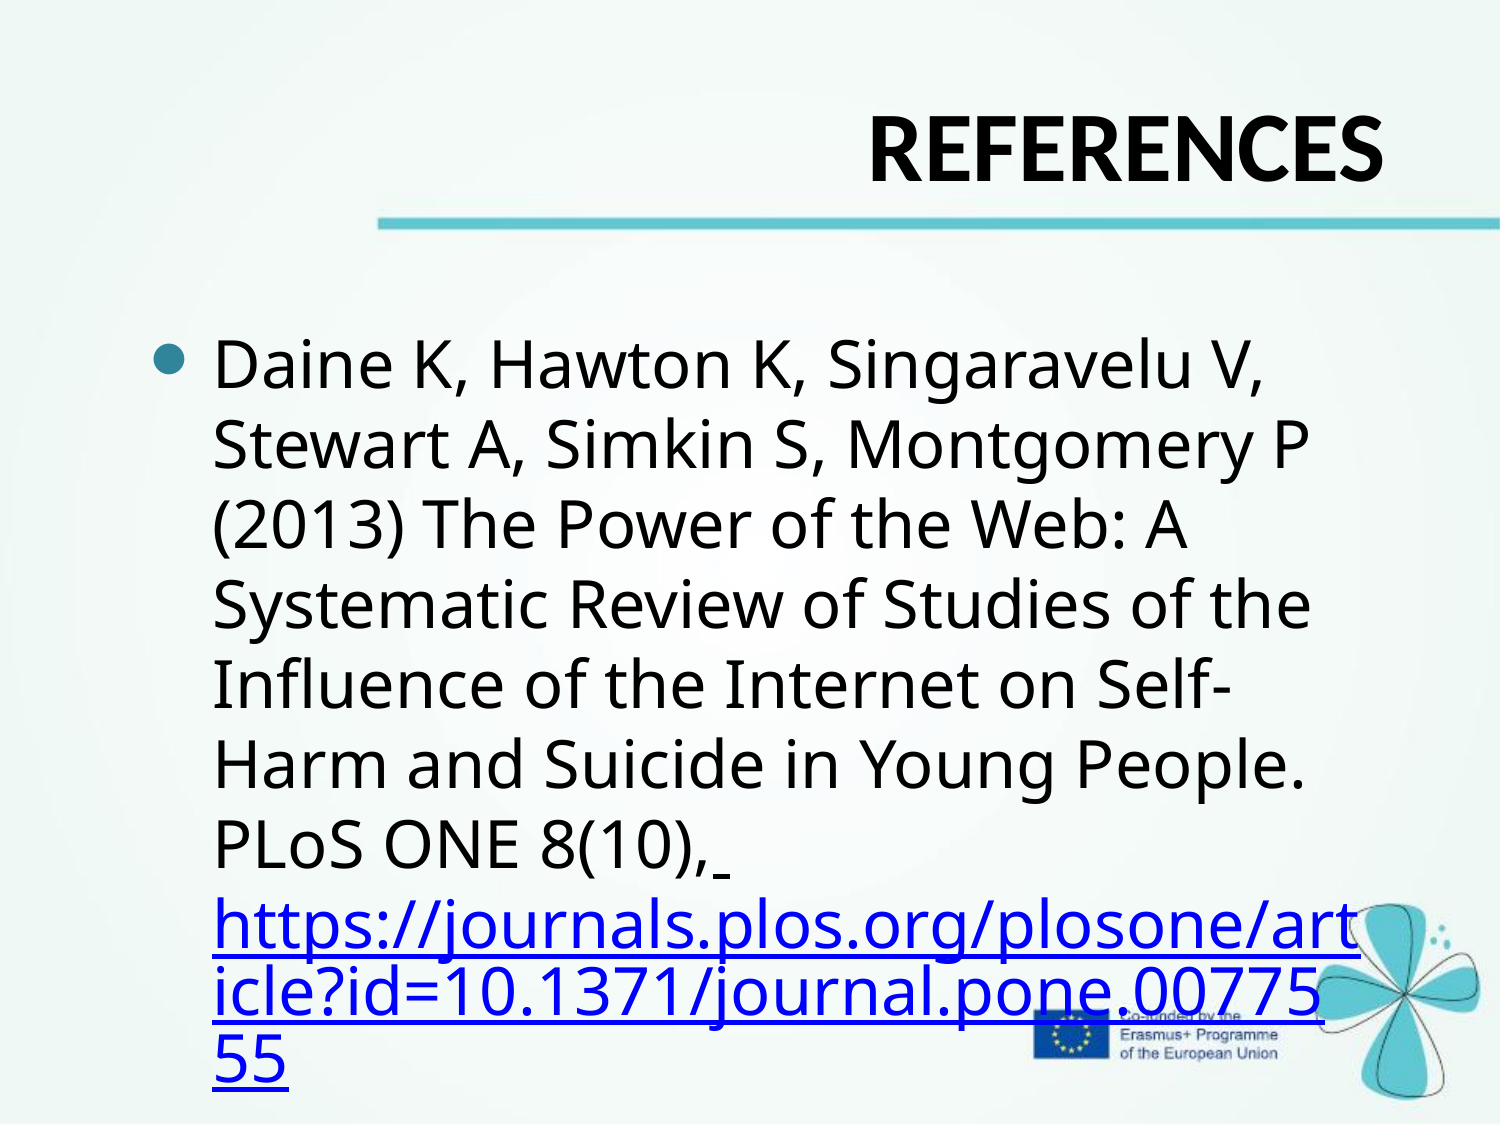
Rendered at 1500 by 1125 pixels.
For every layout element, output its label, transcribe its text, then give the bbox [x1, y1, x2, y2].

picture [0, 0, 1500, 1125]
text_box Daine K, Hawton K, Singaravelu V, Stewart A, Simkin S, Montgomery P (2013) The Power of the Web: A Systematic Review of Studies of the Influence of the Internet on Self-Harm and Suicide in Young People. PLoS ONE 8(10), https://journals.plos.org/plosone/article?id=10.1371/journal.pone.0077555 [122, 314, 1378, 953]
text_box REFERENCES [214, 73, 1402, 165]
